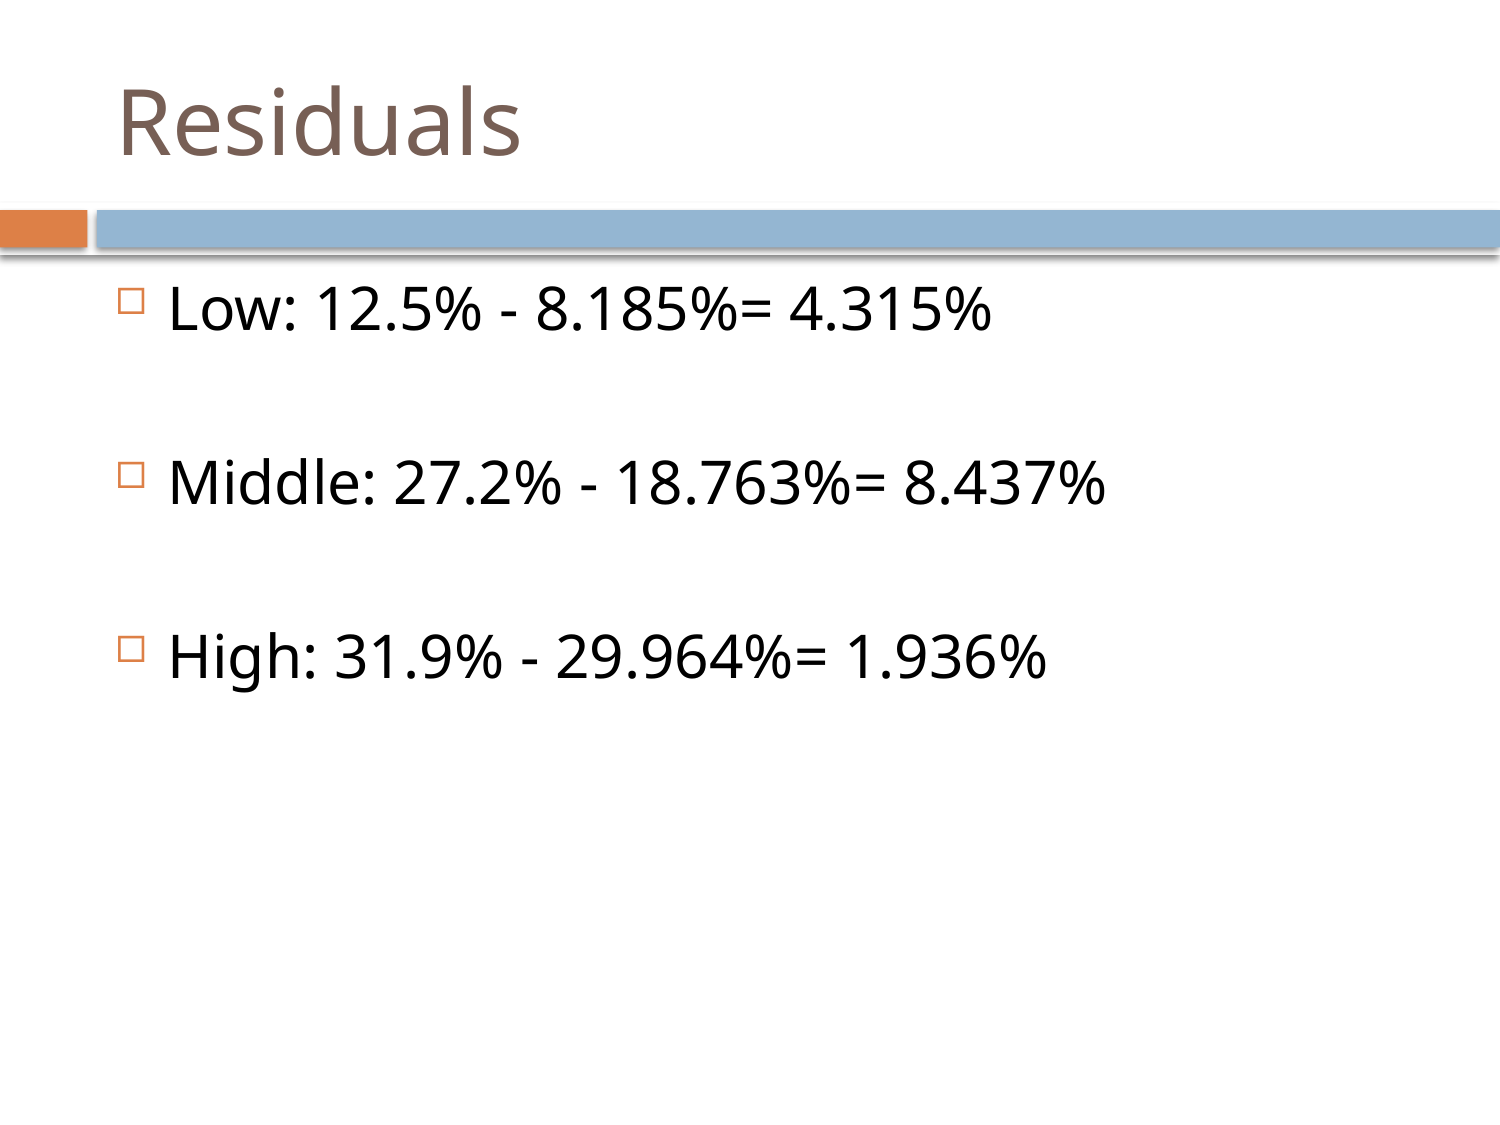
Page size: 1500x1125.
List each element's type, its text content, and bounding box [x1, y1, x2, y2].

list Low: 12.5% - 8.185%= 4.315% Middle: 27.2% - 18.763%= 8.437% High: 31.9% - 29.964%= 1.936% [100, 262, 1438, 1000]
title Residuals [100, 37, 1438, 200]
